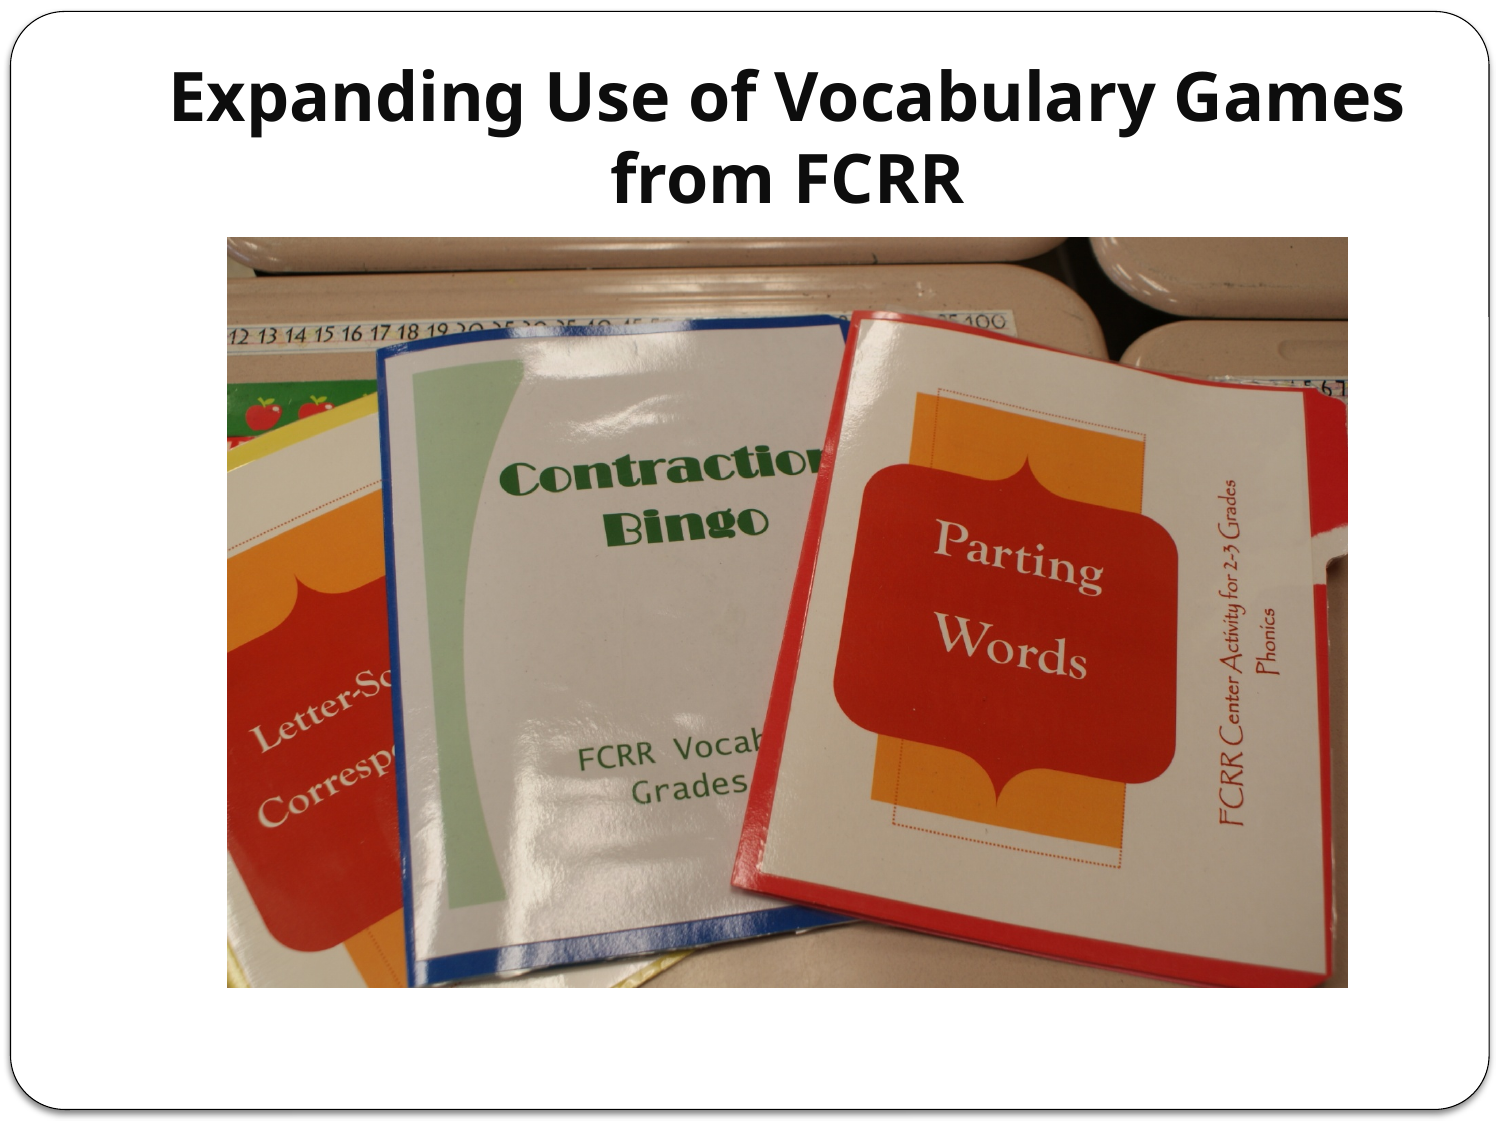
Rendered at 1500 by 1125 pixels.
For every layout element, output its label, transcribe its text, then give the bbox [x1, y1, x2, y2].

title Expanding Use of Vocabulary Games from FCRR [150, 45, 1425, 233]
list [226, 237, 1348, 988]
